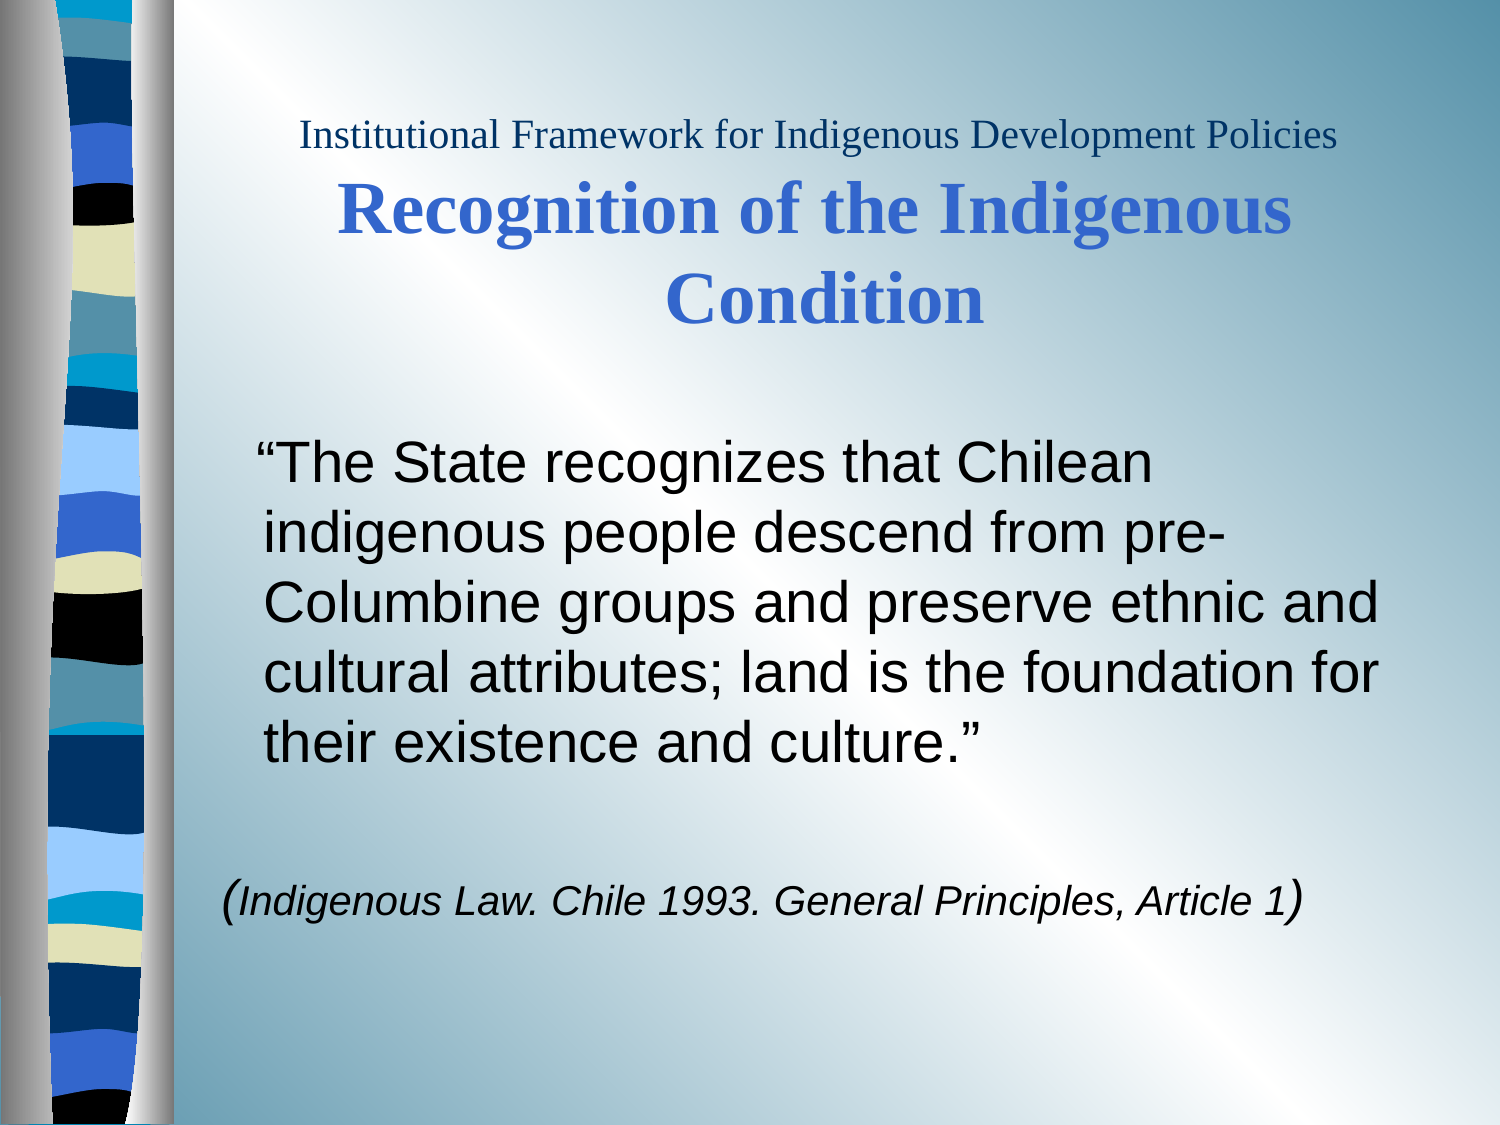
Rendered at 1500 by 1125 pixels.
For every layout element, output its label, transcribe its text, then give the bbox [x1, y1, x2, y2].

list “The State recognizes that Chilean indigenous people descend from pre-Columbine groups and preserve ethnic and cultural attributes; land is the foundation for their existence and culture.” (Indigenous Law. Chile 1993. General Principles, Article 1) [192, 324, 1468, 1001]
title Institutional Framework for Indigenous Development Policies Recognition of the Indigenous Condition [187, 124, 1463, 313]
